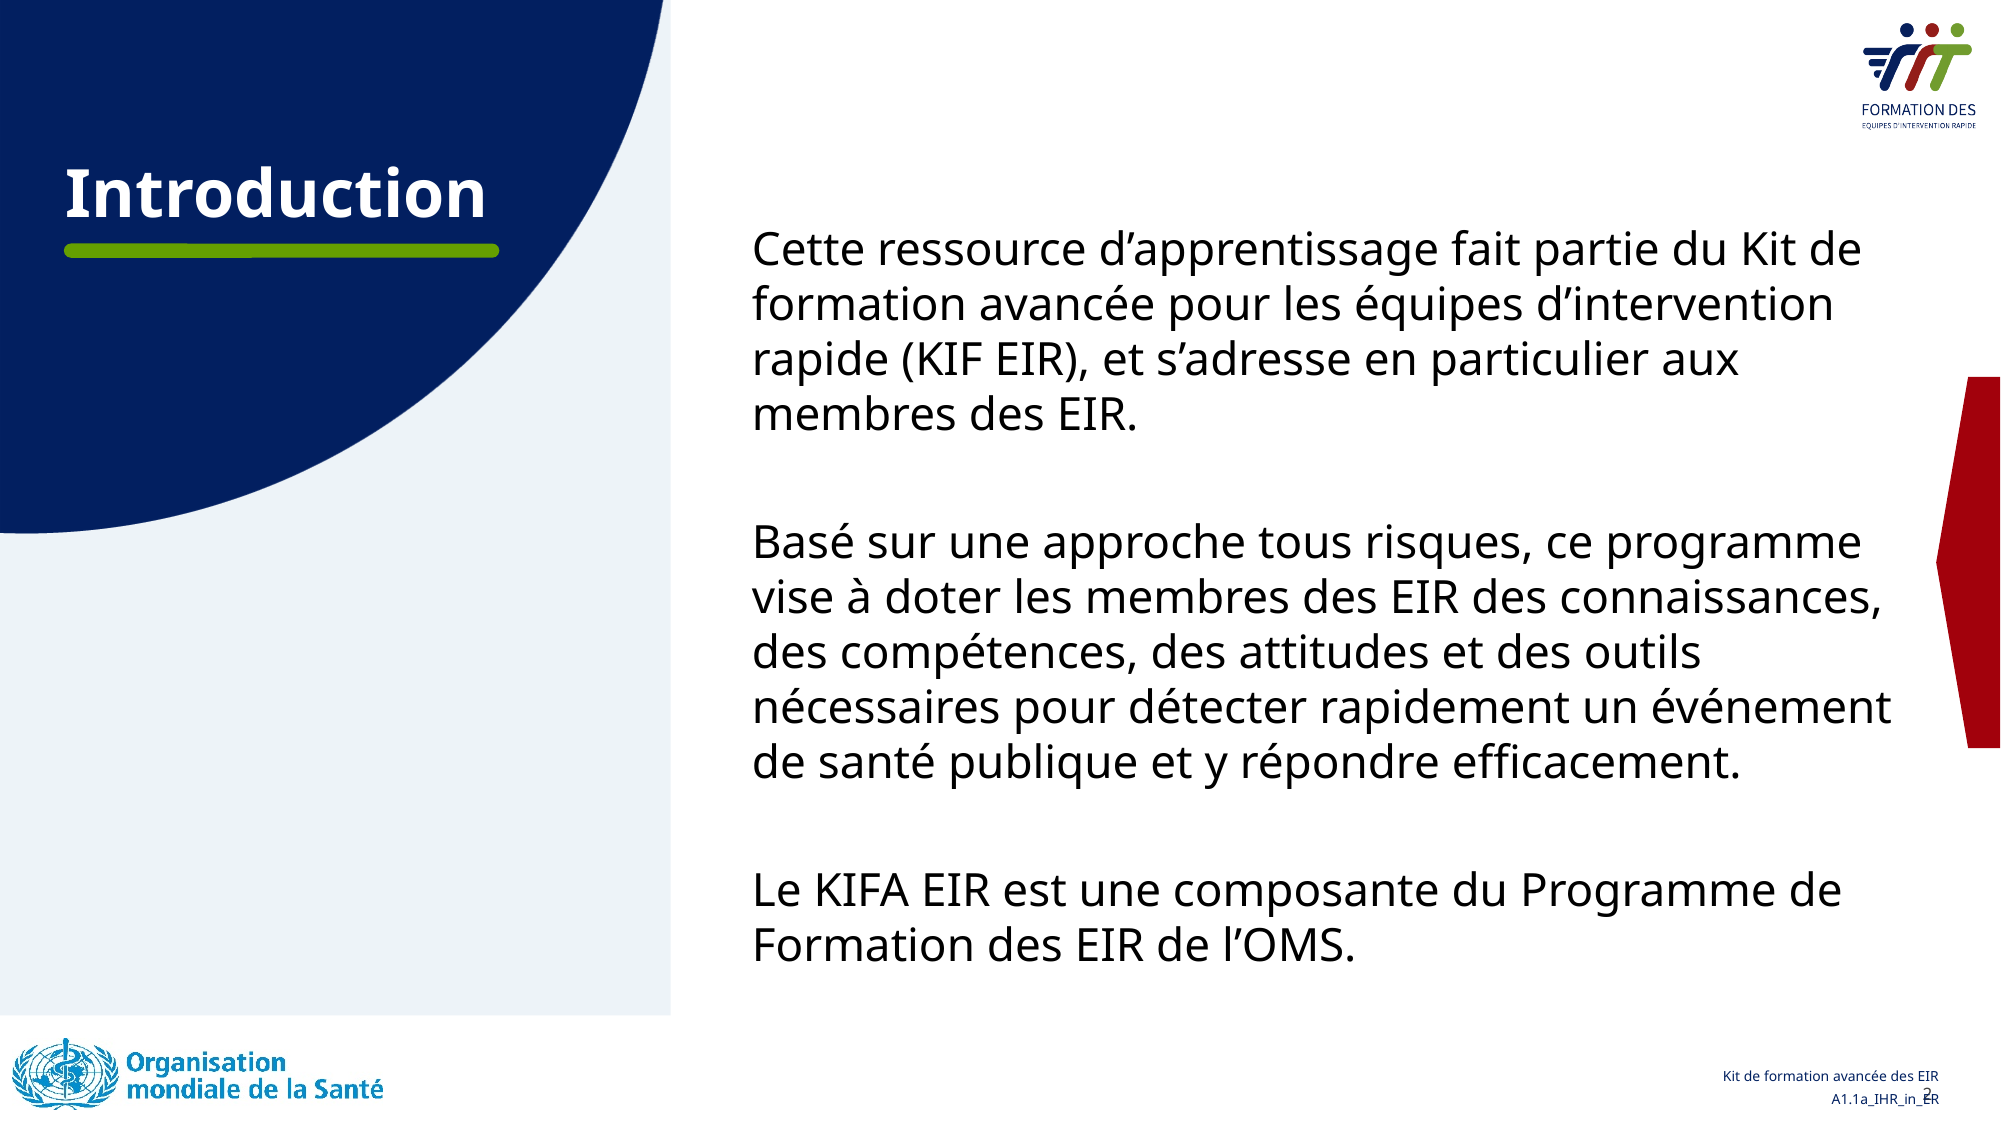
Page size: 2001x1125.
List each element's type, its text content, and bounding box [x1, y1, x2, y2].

picture [12, 1038, 383, 1110]
list Cette ressource d’apprentissage fait partie du Kit de formation avancée pour les équipes d’intervention rapide (KIF EIR), et s’adresse en particulier aux membres des EIR. Basé sur une approche tous risques, ce programme vise à doter les membres des EIR des connaissances, des compétences, des attitudes et des outils nécessaires pour détecter rapidement un événement de santé publique et y répondre efficacement. Le KIFA EIR est une composante du Programme de Formation des EIR de l’OMS. [751, 219, 1917, 966]
title Introduction [65, 73, 602, 233]
picture [1862, 22, 1976, 130]
picture [0, 0, 670, 538]
